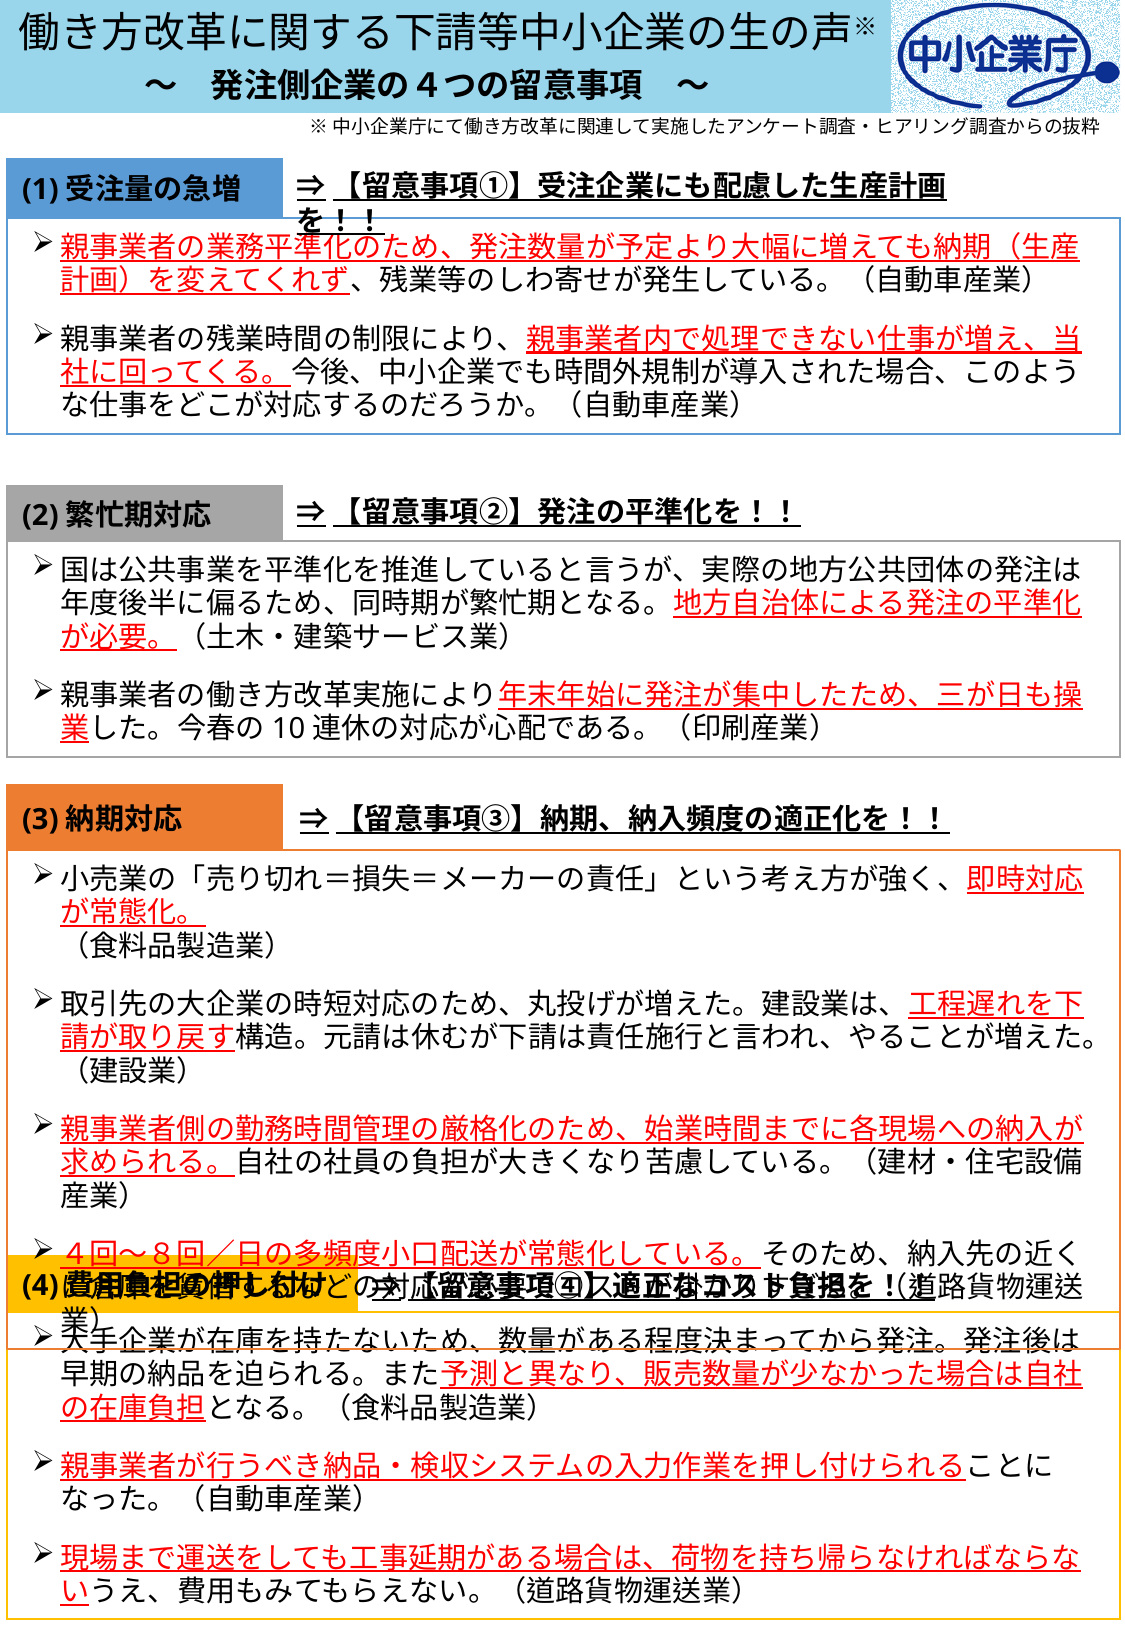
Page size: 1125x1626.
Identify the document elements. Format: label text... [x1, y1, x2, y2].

text_box (1)受注量の急増 [6, 158, 283, 218]
text_box [0, 0, 891, 114]
text_box (2)繁忙期対応 [6, 485, 283, 540]
text_box 働き方改革に関する下請等中小企業の生の声※ ～ 発注側企業の４つの留意事項 ～ [11, 4, 885, 108]
text_box ⇒【留意事項②】発注の平準化を！！ [281, 486, 1006, 536]
text_box 親事業者の業務平準化のため、発注数量が予定より大幅に増えても納期（生産計画）を変えてくれず、残業等のしわ寄せが発生している。（自動車産業） 親事業者の残業時間の制限により、親事業者内で処理できない仕事が増え、当社に回ってくる。今後、中小企業でも時間外規制が導入された場合、このような仕事をどこが対応するのだろうか。（自動車産業） [6, 217, 1121, 435]
text_box ⇒【留意事項④】適正なコスト負担を！！ [357, 1260, 1115, 1310]
picture [891, 0, 1125, 113]
text_box 大手企業が在庫を持たないため、数量がある程度決まってから発注。発注後は早期の納品を迫られる。また予測と異なり、販売数量が少なかった場合は自社の在庫負担となる。（食料品製造業） 親事業者が行うべき納品・検収システムの入力作業を押し付けられることになった。（自動車産業） 現場まで運送をしても工事延期がある場合は、荷物を持ち帰らなければならないうえ、費用もみてもらえない。（道路貨物運送業） [6, 1311, 1121, 1620]
text_box ⇒【留意事項③】納期、納入頻度の適正化を！！ [284, 792, 1043, 843]
text_box ※中小企業庁にて働き方改革に関連して実施したアンケート調査・ヒアリング調査からの抜粋 [257, 102, 1125, 149]
text_box 国は公共事業を平準化を推進していると言うが、実際の地方公共団体の発注は年度後半に偏るため、同時期が繁忙期となる。地方自治体による発注の平準化が必要。（土木・建築サービス業） 親事業者の働き方改革実施により年末年始に発注が集中したため、三が日も操業した。今春の10連休の対応が心配である。（印刷産業） [6, 540, 1121, 758]
text_box 小売業の「売り切れ＝損失＝メーカーの責任」という考え方が強く、即時対応が常態化。 （食料品製造業） 取引先の大企業の時短対応のため、丸投げが増えた。建設業は、工程遅れを下請が取り戻す構造。元請は休むが下請は責任施行と言われ、やることが増えた。（建設業） 親事業者側の勤務時間管理の厳格化のため、始業時間までに各現場への納入が求められる。自社の社員の負担が大きくなり苦慮している。（建材・住宅設備産業） ４回～８回／日の多頻度小口配送が常態化している。そのため、納入先の近くに倉庫を賃借するなどの対応が必要でコストが掛かりすぎる。（道路貨物運送業） [7, 849, 1121, 1350]
text_box (3)納期対応 [6, 784, 283, 851]
text_box ⇒【留意事項①】受注企業にも配慮した生産計画を！！ [282, 159, 1046, 245]
